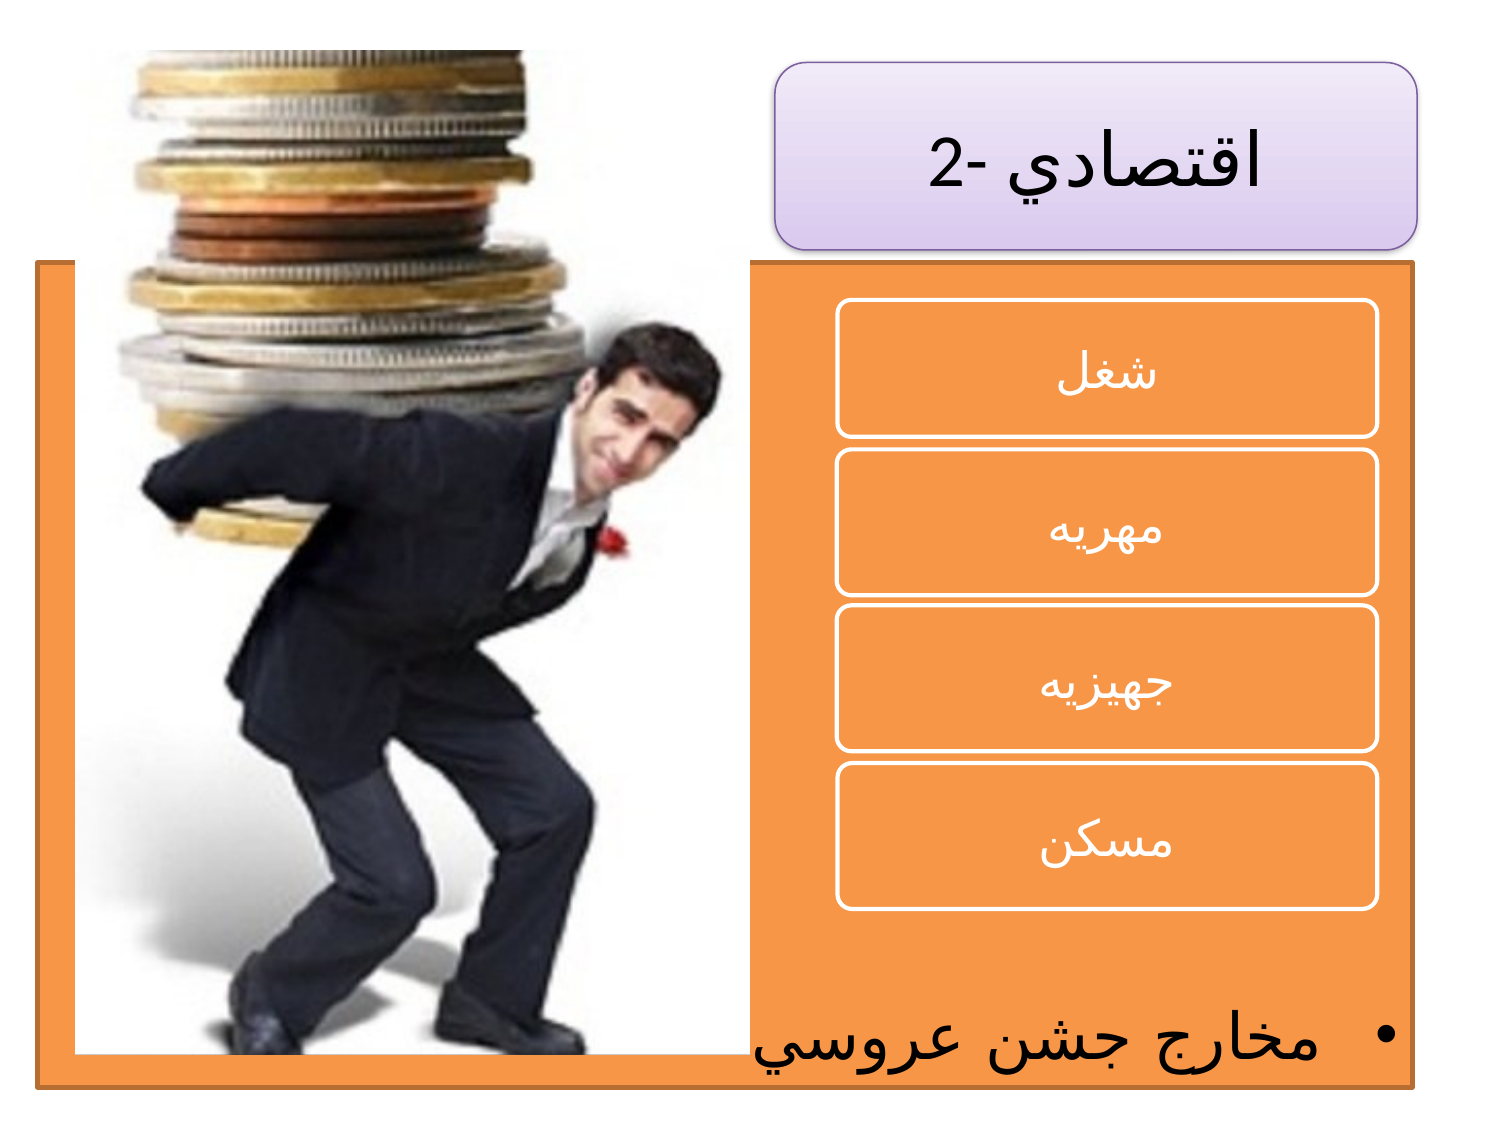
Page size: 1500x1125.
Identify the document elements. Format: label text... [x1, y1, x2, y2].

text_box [836, 605, 1378, 752]
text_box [836, 449, 1378, 596]
text_box 2- اقتصادي [774, 61, 1418, 251]
list مخارج جشن عروسي [35, 260, 1415, 1090]
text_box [837, 299, 1378, 438]
picture [74, 49, 751, 1055]
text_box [837, 762, 1378, 910]
